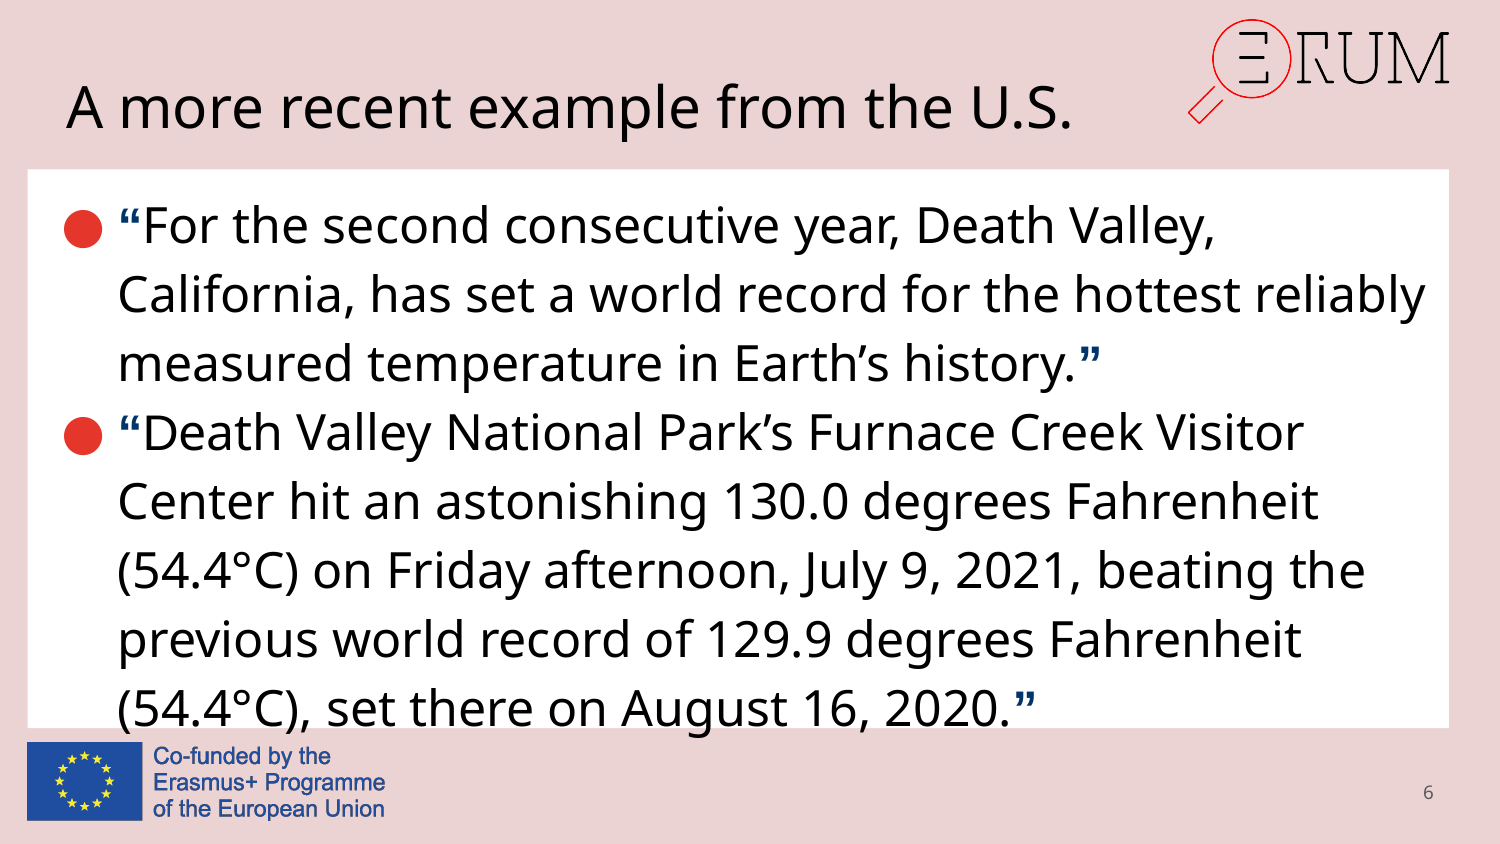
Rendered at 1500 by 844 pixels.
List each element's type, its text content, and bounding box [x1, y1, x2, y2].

picture [1136, 0, 1500, 137]
title A more recent example from the U.S. [51, 55, 1168, 150]
slide_number 6 [1358, 761, 1449, 826]
list “For the second consecutive year, Death Valley, California, has set a world record for the hottest reliably measured temperature in Earth’s history.” “Death Valley National Park’s Furnace Creek Visitor Center hit an astonishing 130.0 degrees Fahrenheit (54.4°C) on Friday afternoon, July 9, 2021, beating the previous world record of 129.9 degrees Fahrenheit (54.4°C), set there on August 16, 2020.” [27, 169, 1449, 729]
picture [27, 742, 385, 821]
